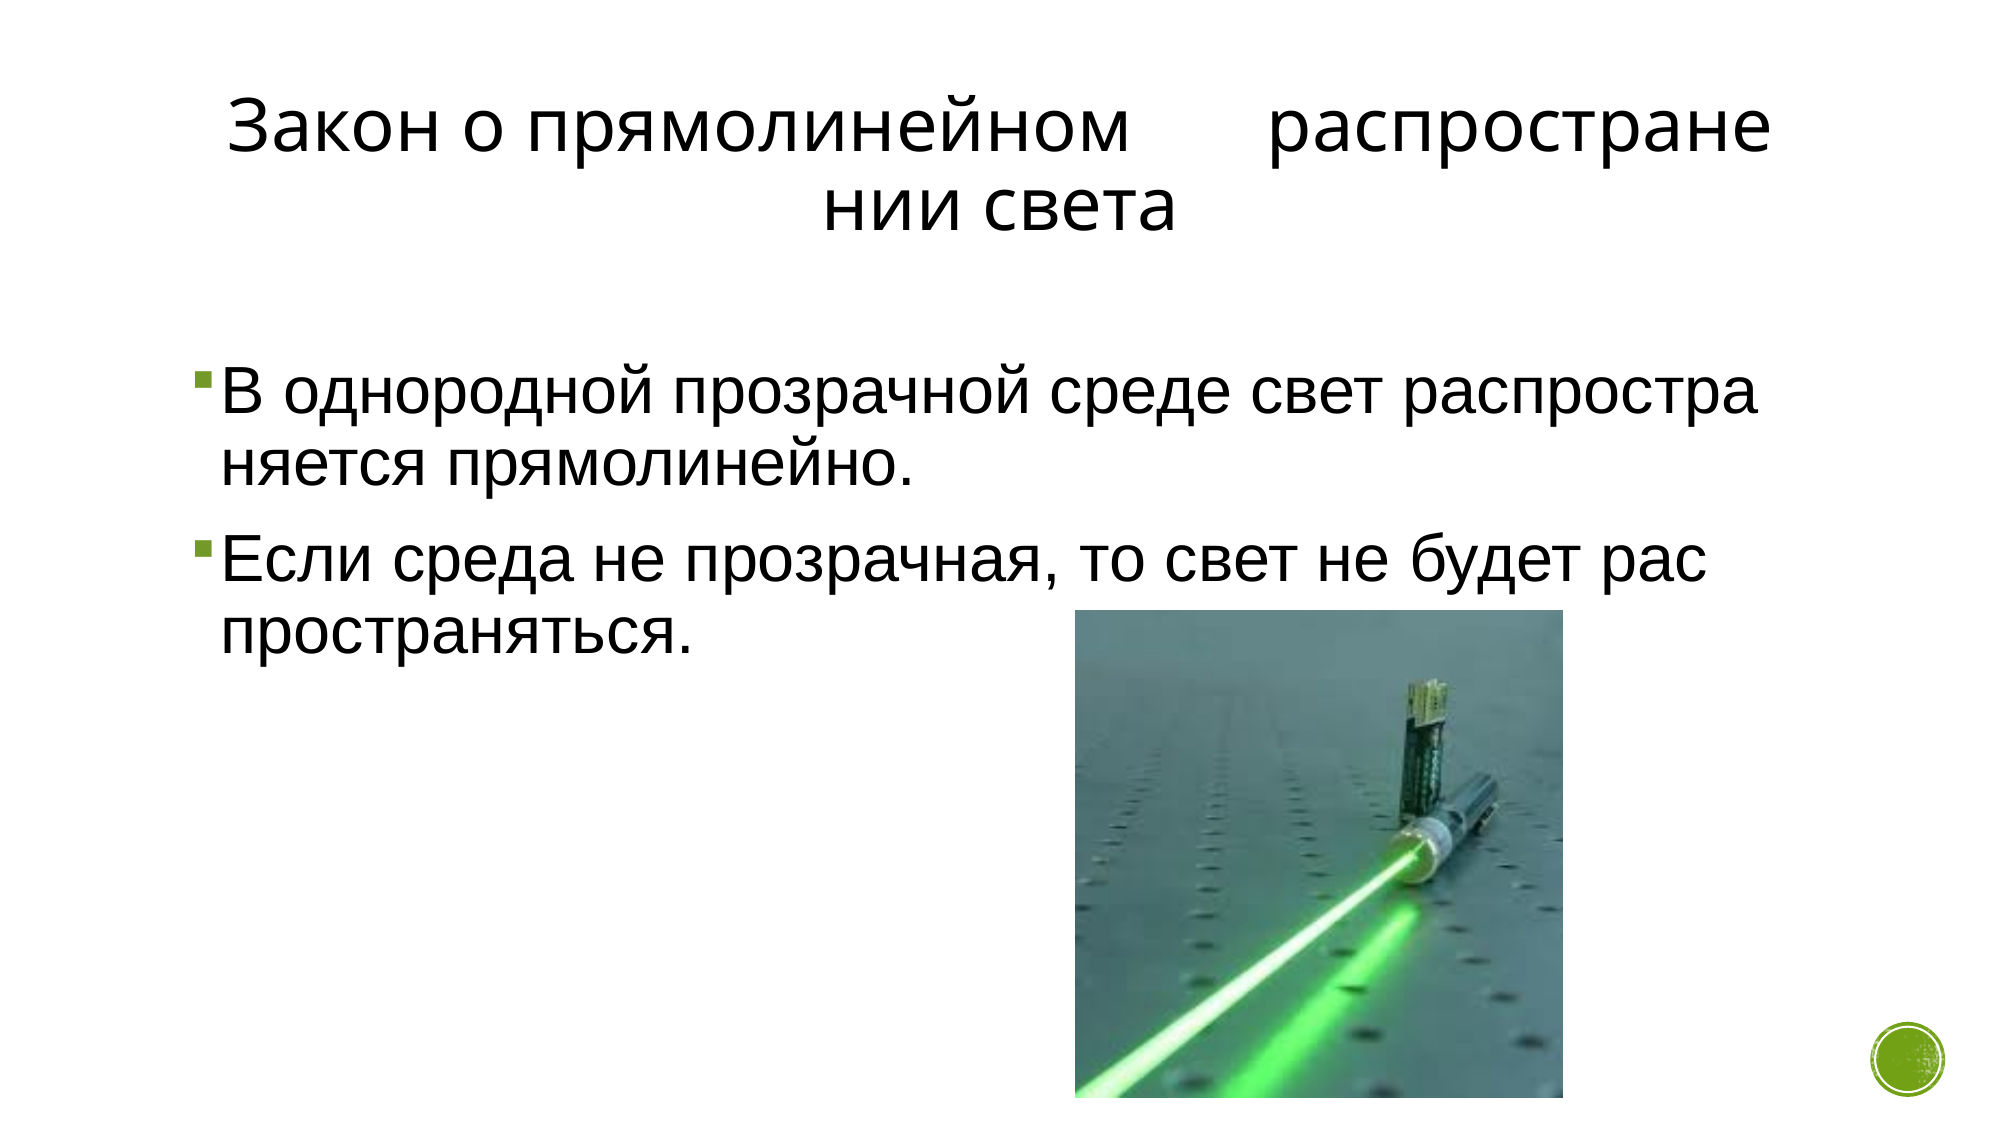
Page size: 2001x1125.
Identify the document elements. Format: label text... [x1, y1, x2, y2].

list В од­но­род­ной про­зрач­ной среде свет рас­про­стра­ня­ет­ся пря­мо­ли­ней­но. Если среда не про­зрач­ная, то свет не будет рас­про­стра­нять­ся. [175, 348, 1826, 1013]
title Закон о пря­мо­ли­ней­ном рас­про­стра­не­нии света [175, 79, 1826, 344]
picture [1075, 610, 1563, 1098]
